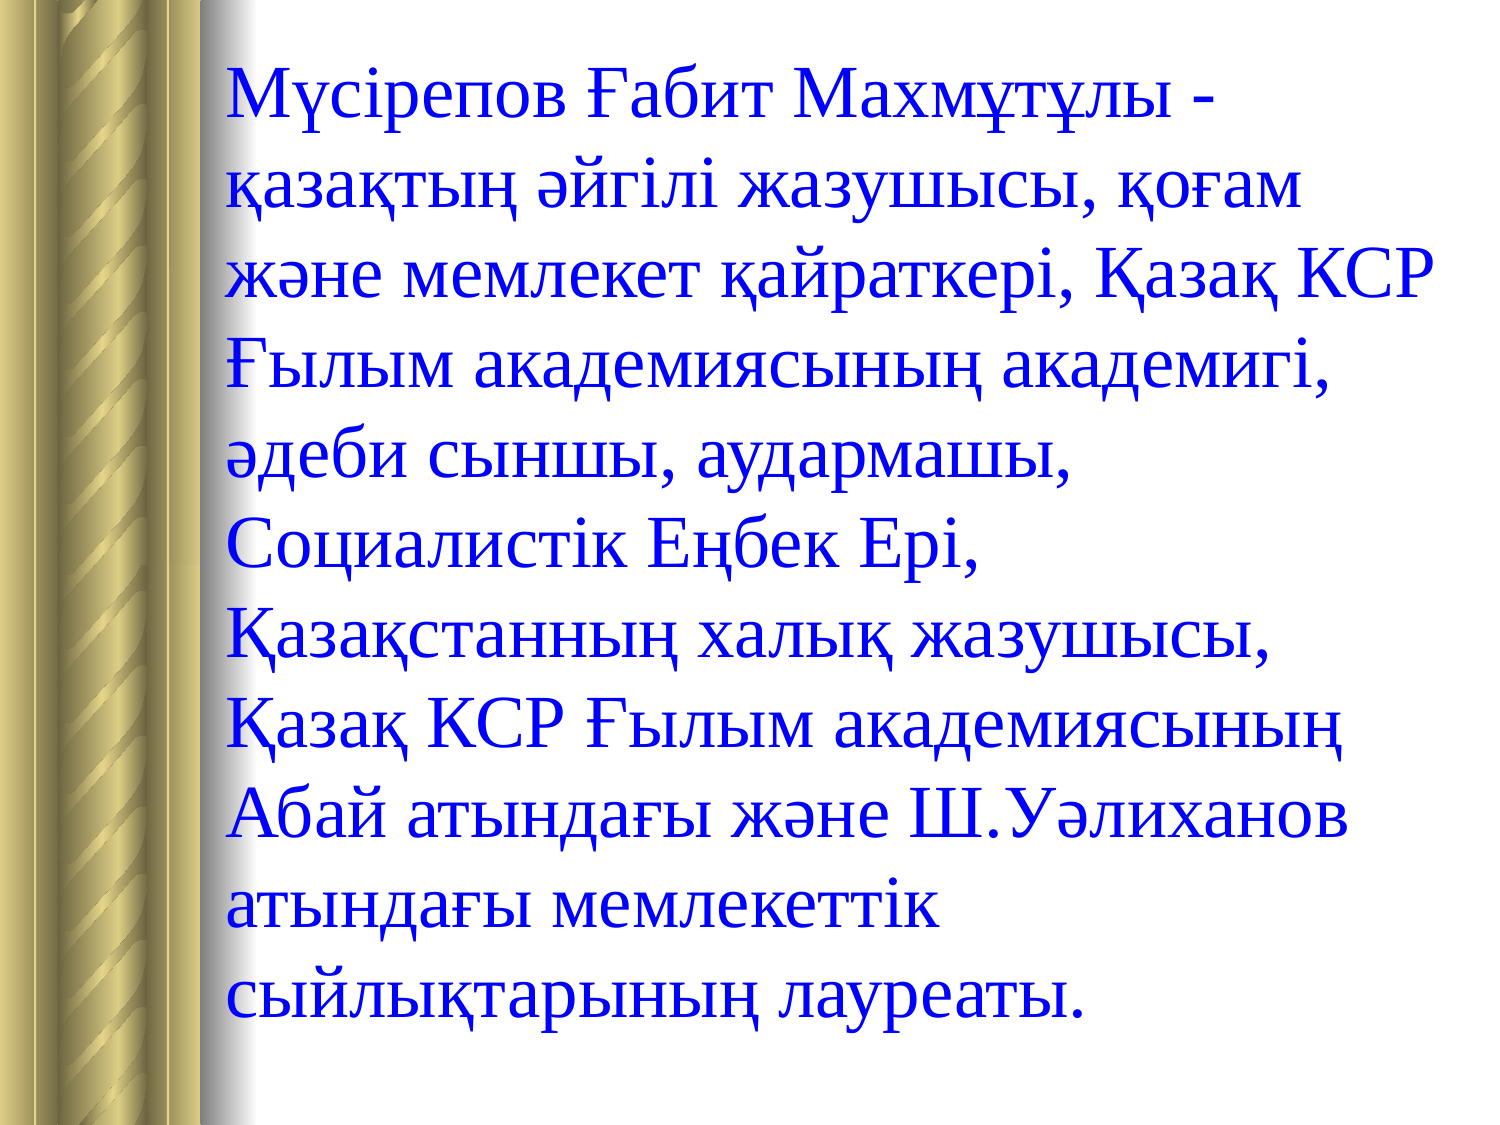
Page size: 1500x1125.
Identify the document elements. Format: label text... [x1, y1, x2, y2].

text_box Мүсірепов Ғабит Махмұтұлы - қазақтың әйгілі жазушысы, қоғам және мемлекет қайраткері, Қазақ КСР Ғылым академиясының академигі, әдеби сыншы, аудармашы, Социалистік Еңбек Ері, Қазақстанның халық жазушысы, Қазақ КСР Ғылым академиясының Абай атындағы және Ш.Уәлиханов атындағы мемлекеттік сыйлықтарының лауреаты. [210, 35, 1453, 1040]
